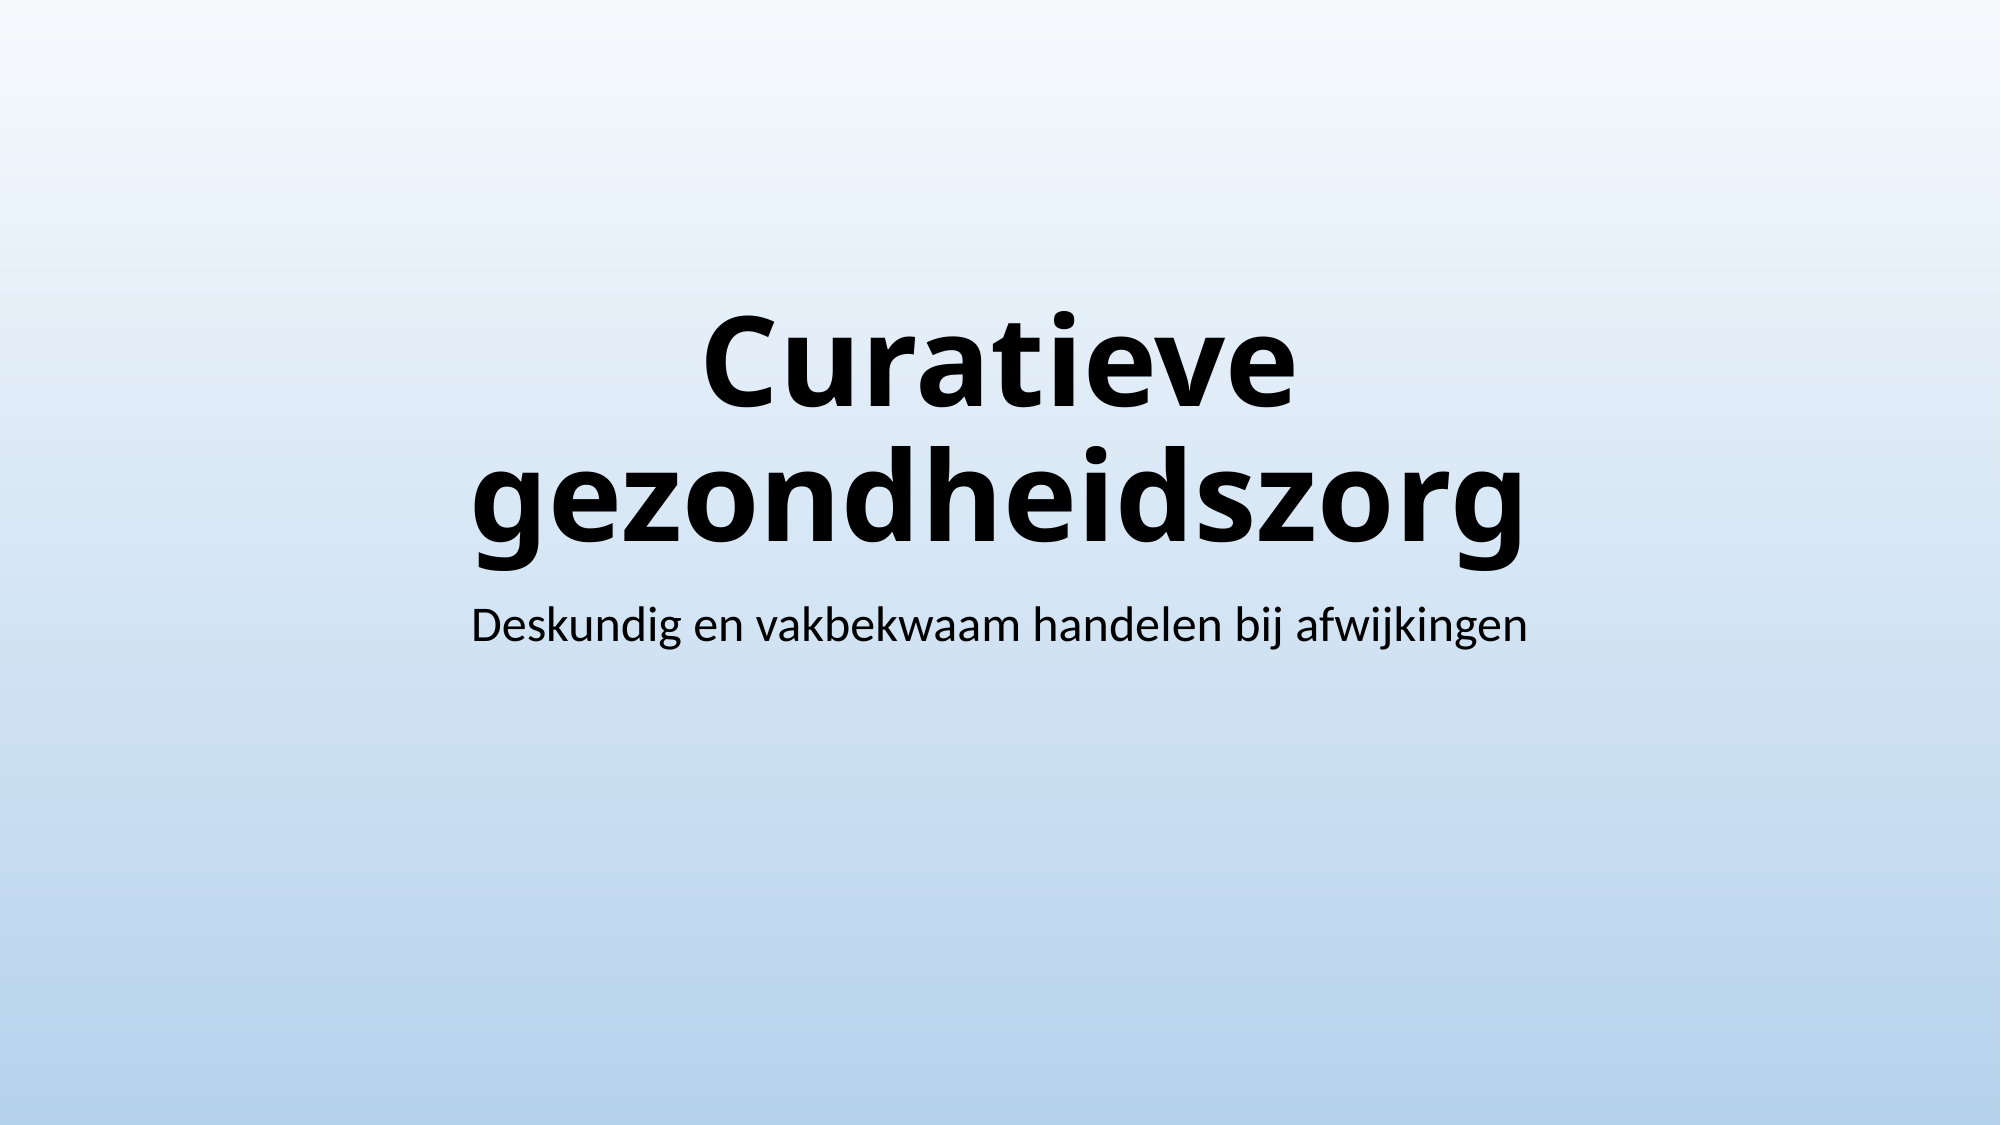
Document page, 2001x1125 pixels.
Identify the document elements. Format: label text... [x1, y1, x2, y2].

subtitle Deskundig en vakbekwaam handelen bij afwijkingen [249, 590, 1750, 863]
title Curatieve gezondheidszorg [249, 184, 1750, 576]
